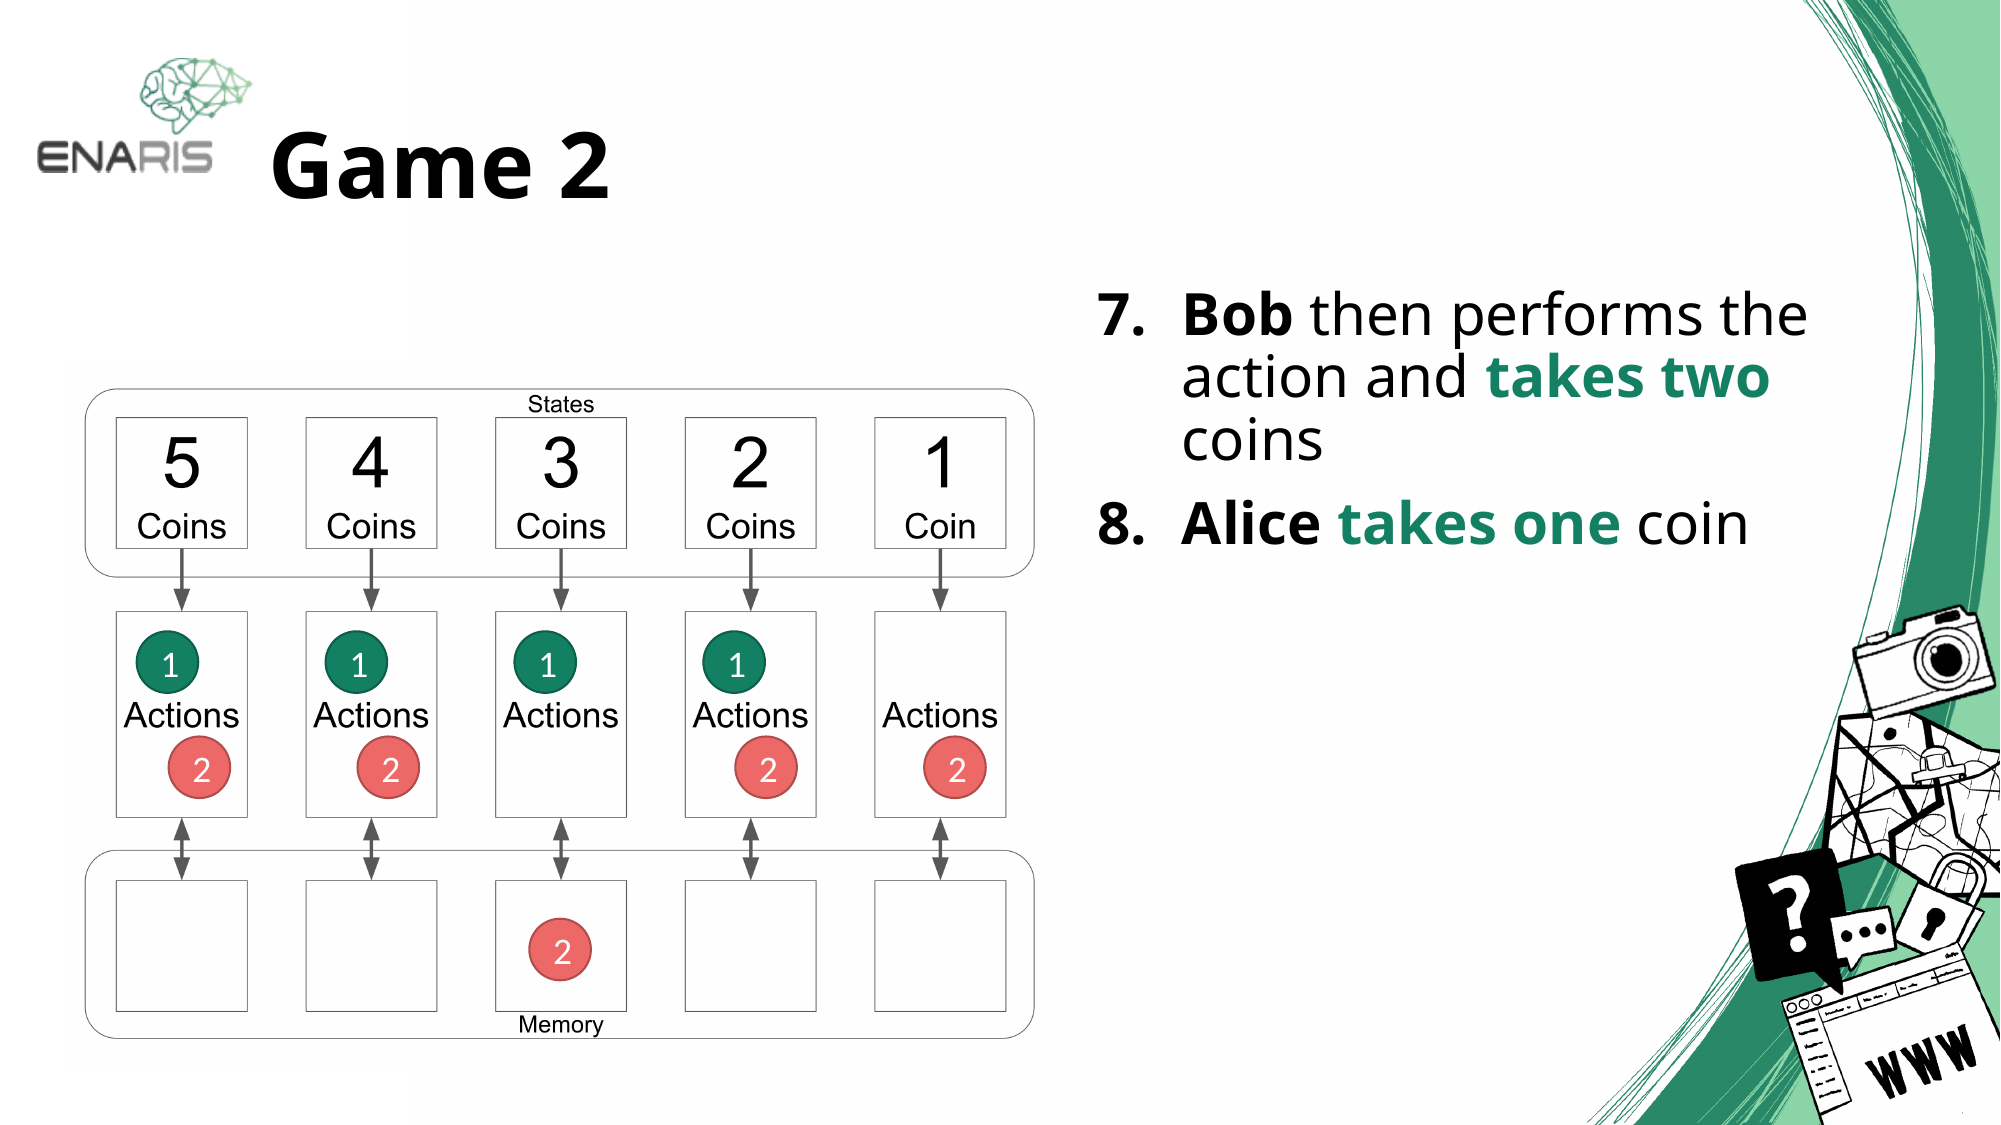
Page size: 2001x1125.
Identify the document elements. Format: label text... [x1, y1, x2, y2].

picture [37, 58, 254, 173]
text_box Bob then performs the action and takes two coins Alice takes one coin [1082, 277, 1869, 1116]
picture [408, 0, 2000, 1125]
title Game 2 [253, 59, 1863, 278]
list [63, 361, 1059, 1066]
